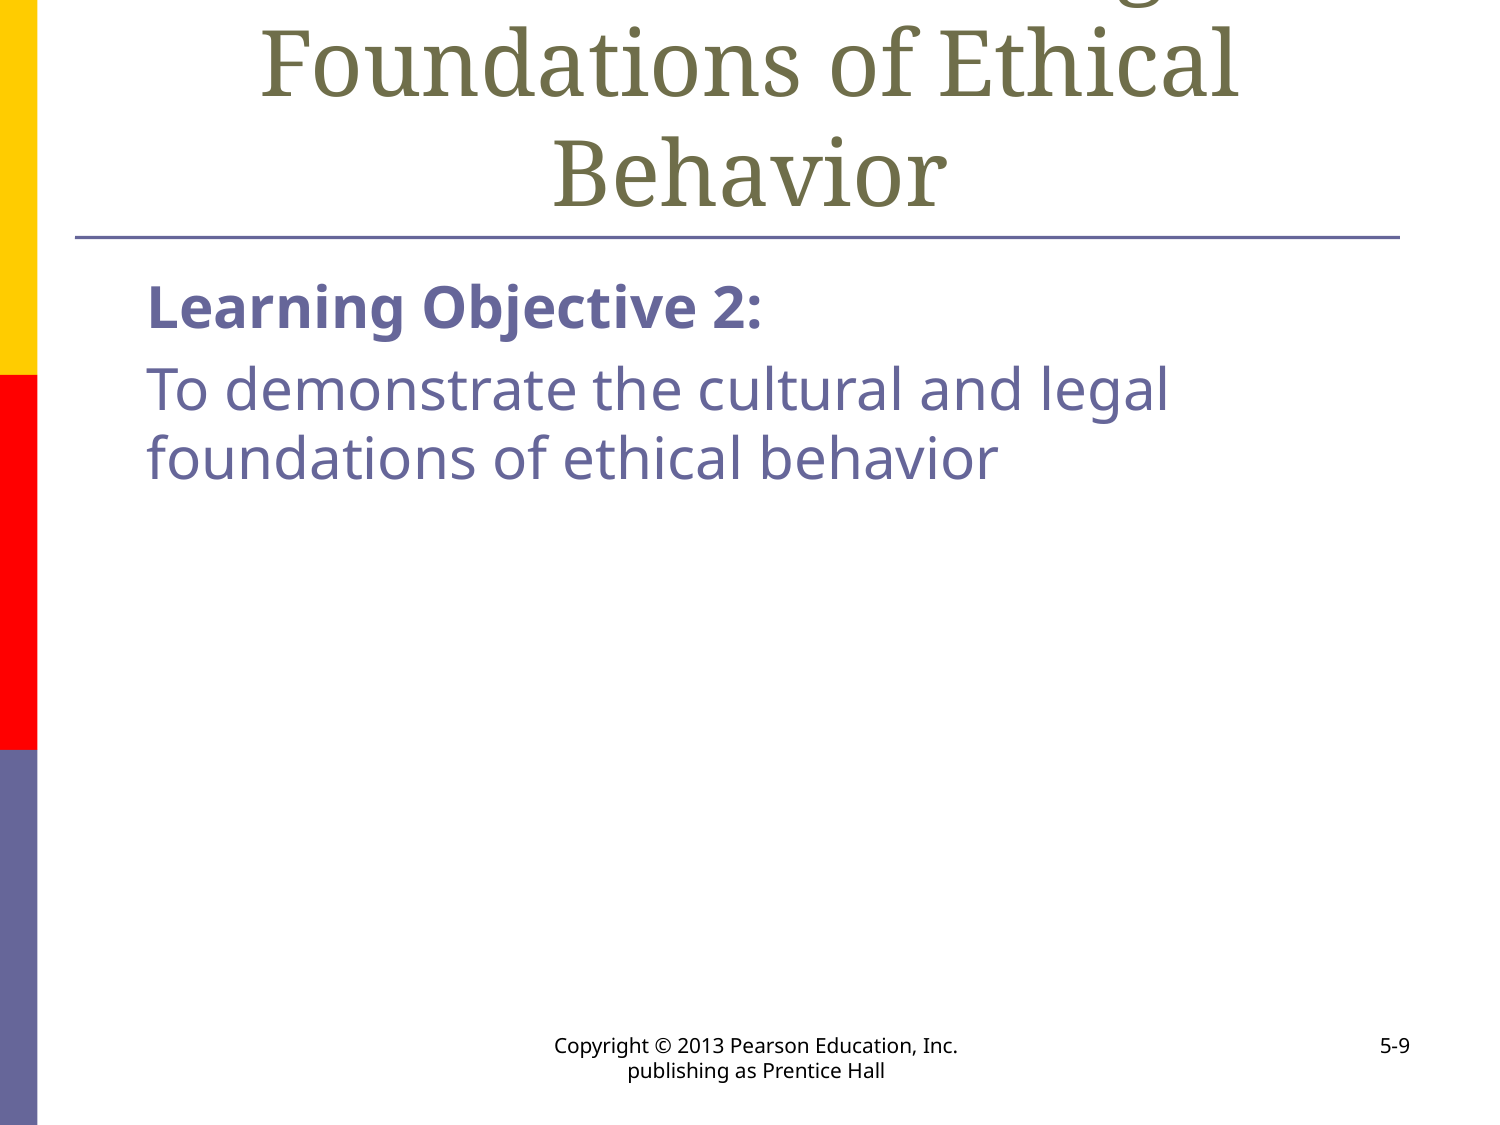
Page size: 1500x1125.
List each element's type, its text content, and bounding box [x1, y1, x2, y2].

slide_number 5-9 [1074, 1025, 1425, 1100]
list Learning Objective 2: To demonstrate the cultural and legal foundations of ethical behavior [75, 262, 1425, 1006]
footer Copyright © 2013 Pearson Education, Inc. publishing as Prentice Hall [500, 1025, 1013, 1100]
title The Cultural and Legal Foundations of Ethical Behavior [75, 45, 1425, 233]
